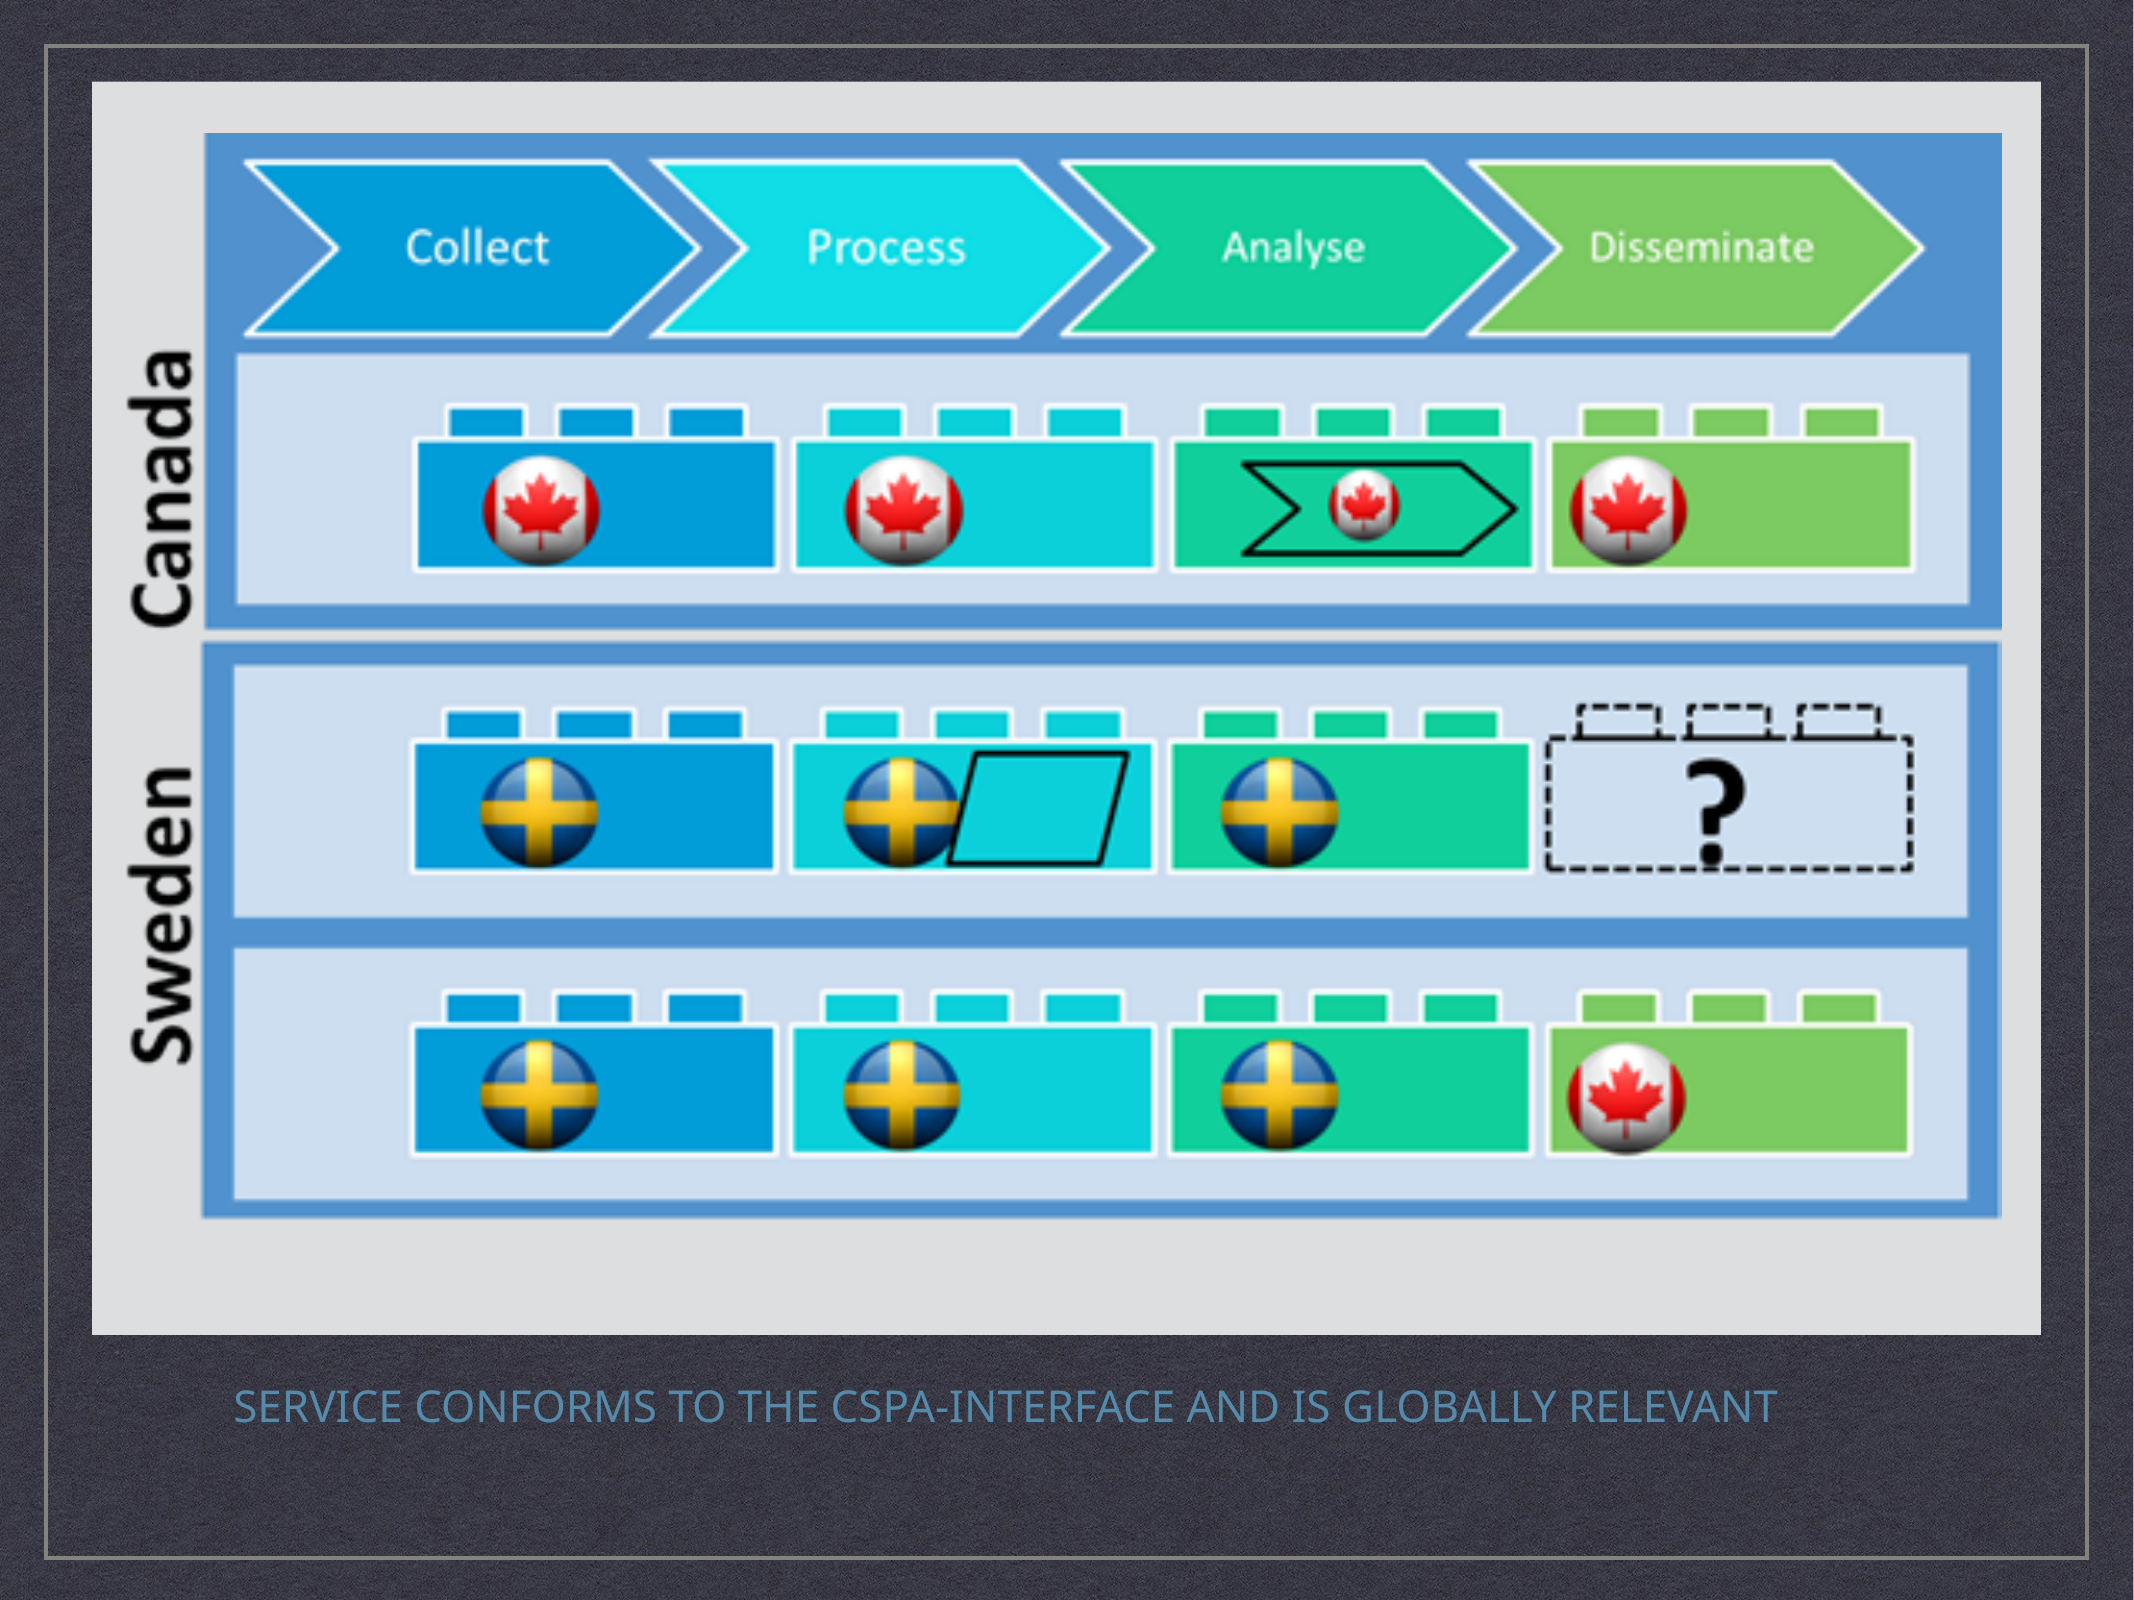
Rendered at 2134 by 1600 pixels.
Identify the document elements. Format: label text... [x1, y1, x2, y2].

list Service conforms to the CSPA-interface and is globally relevant [232, 1378, 1963, 1516]
text_box [92, 81, 2041, 1335]
picture [0, 0, 2134, 1600]
